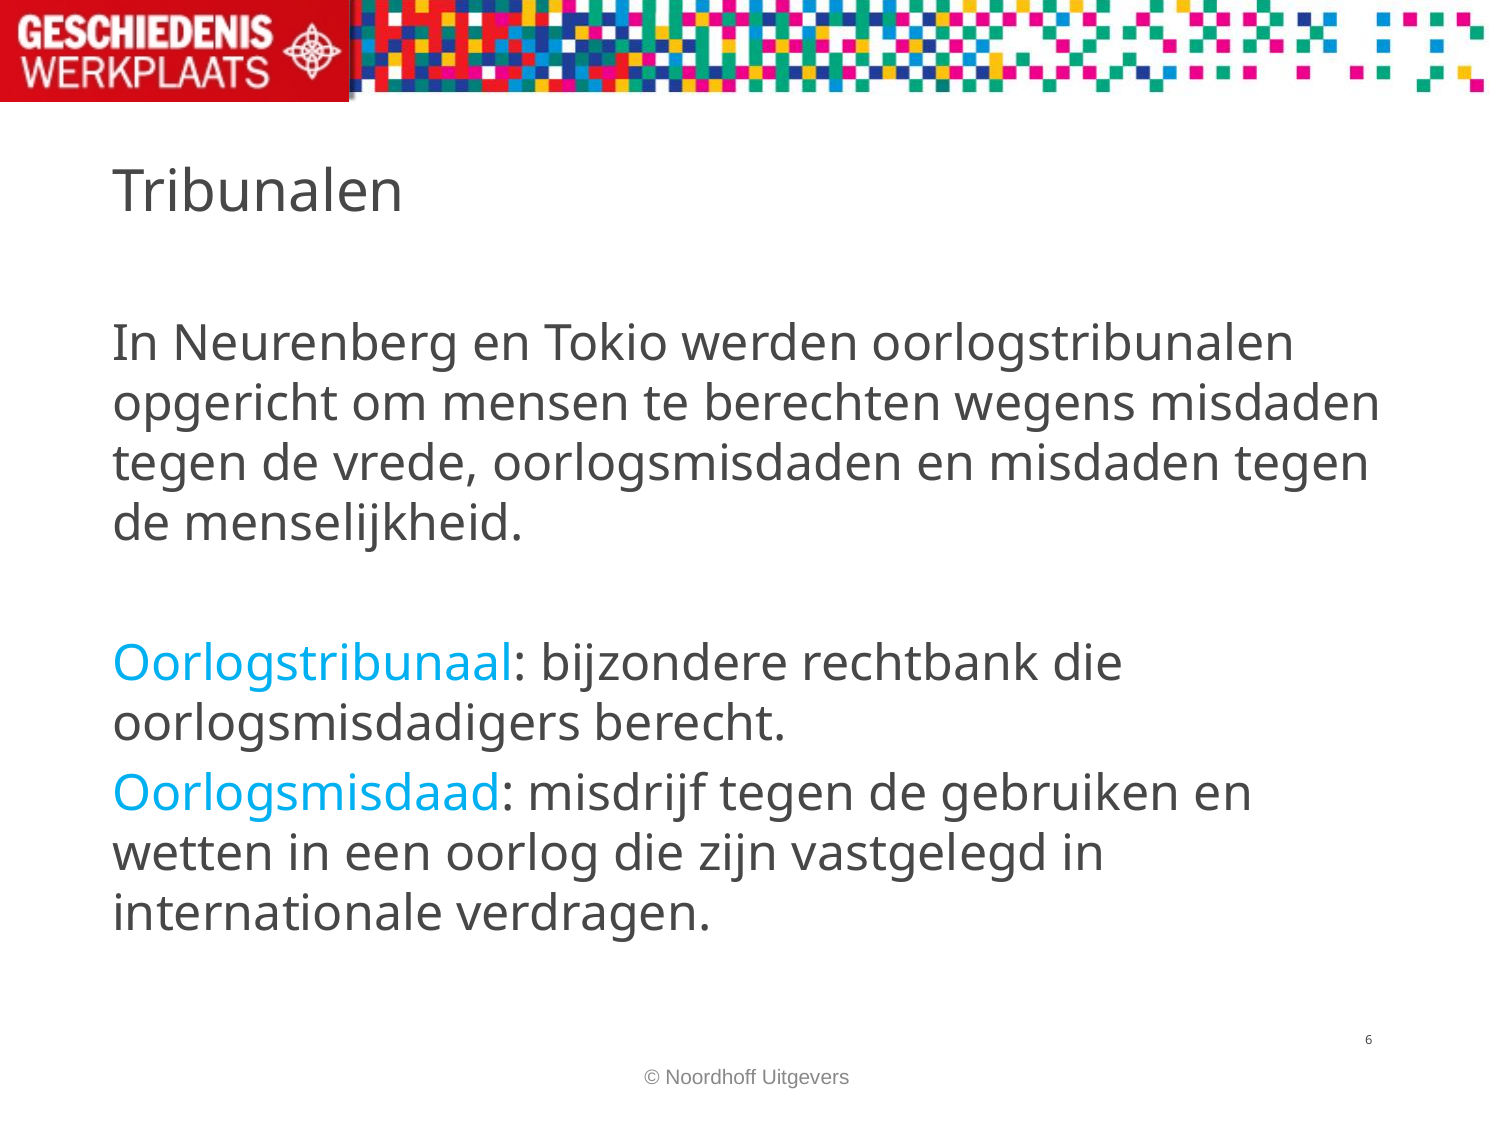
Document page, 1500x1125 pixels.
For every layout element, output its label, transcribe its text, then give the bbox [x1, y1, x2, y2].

text_box © Noordhoff Uitgevers [512, 1045, 988, 1106]
slide_number 6 [1325, 1025, 1388, 1063]
picture [0, 0, 1500, 1125]
title Tribunalen [112, 145, 1401, 256]
list In Neurenberg en Tokio werden oorlogstribunalen opgericht om mensen te berechten wegens misdaden tegen de vrede, oorlogsmisdaden en misdaden tegen de menselijkheid. Oorlogstribunaal: bijzondere rechtbank die oorlogsmisdadigers berecht. Oorlogsmisdaad: misdrijf tegen de gebruiken en wetten in een oorlog die zijn vastgelegd in internationale verdragen. [112, 302, 1409, 988]
